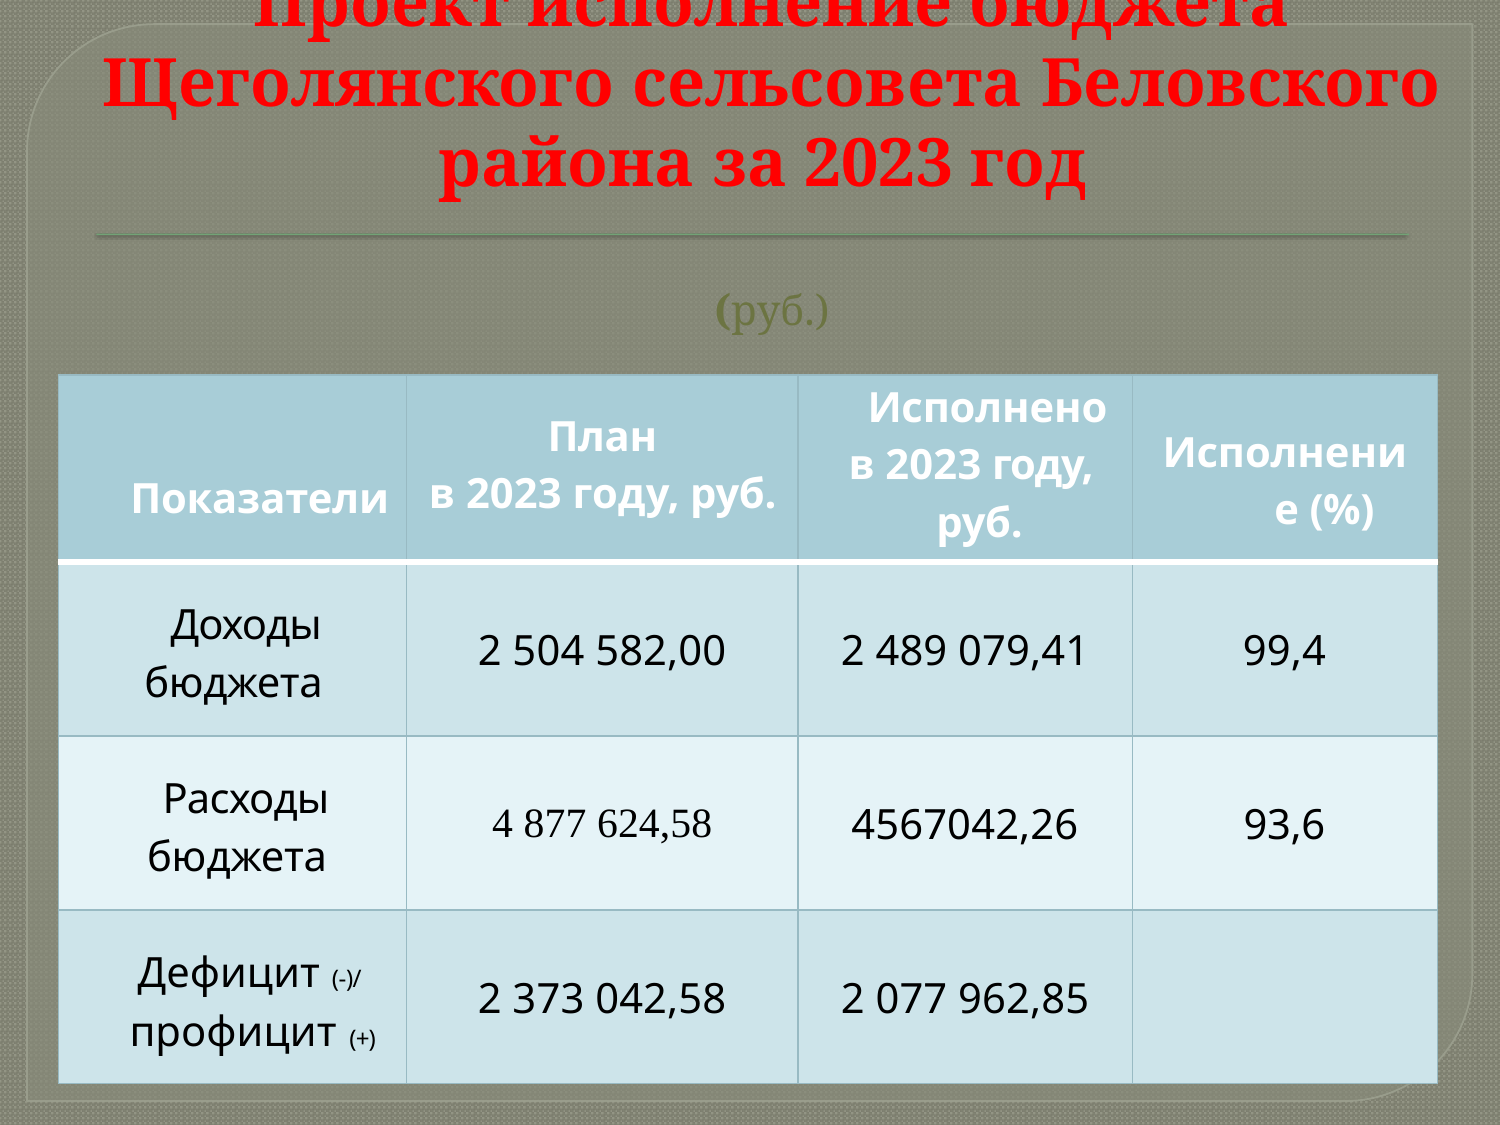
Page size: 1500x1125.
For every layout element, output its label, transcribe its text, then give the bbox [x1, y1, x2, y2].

table_header Исполнение (%) [1133, 376, 1437, 559]
table_header Показатели [59, 376, 406, 559]
table_cell 2 373 042,58 [407, 911, 797, 1083]
title Проект исполнение бюджета Щеголянского сельсовета Беловского района за 2023 год (руб.) [35, 281, 1500, 342]
table_cell 2 077 962,85 [799, 911, 1132, 1083]
table_cell 93,6 [1133, 737, 1437, 909]
table_header Исполнено в 2023 году, руб. [799, 376, 1132, 559]
table_cell 2 504 582,00 [407, 565, 797, 735]
table_header План в 2023 году, руб. [407, 376, 797, 559]
table_cell Доходы бюджета [59, 565, 406, 735]
table_cell 99,4 [1133, 565, 1437, 735]
table_cell [1133, 911, 1437, 1083]
table_cell Расходы бюджета [59, 737, 406, 909]
table_cell 4567042,26 [799, 737, 1132, 909]
table_cell Дефицит (-)/ профицит (+) [59, 911, 406, 1083]
table_cell 2 489 079,41 [799, 565, 1132, 735]
table_cell 4 877 624,58 [407, 737, 797, 909]
